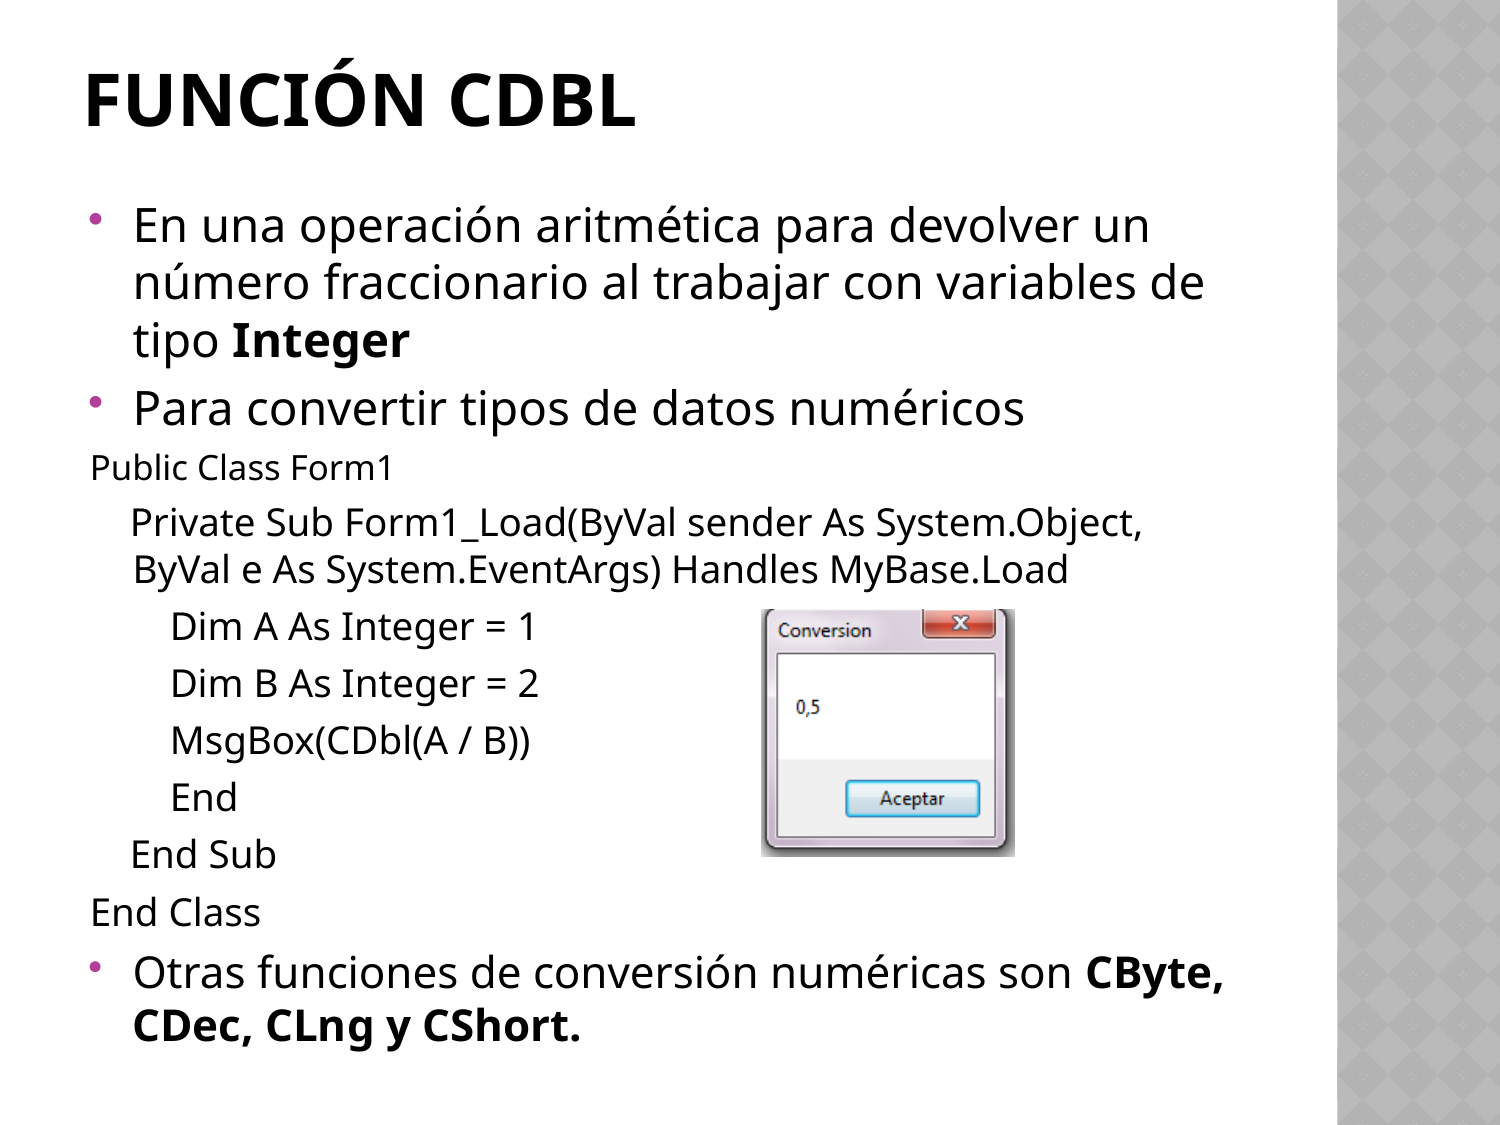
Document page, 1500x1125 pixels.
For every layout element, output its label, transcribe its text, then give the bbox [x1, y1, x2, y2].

title función CDbl [75, 52, 1263, 141]
list En una operación aritmética para devolver un número fraccionario al trabajar con variables de tipo Integer Para convertir tipos de datos numéricos Public Class Form1 Private Sub Form1_Load(ByVal sender As System.Object, ByVal e As System.EventArgs) Handles MyBase.Load Dim A As Integer = 1 Dim B As Integer = 2 MsgBox(CDbl(A / B)) End End Sub End Class Otras funciones de conversión numéricas son CByte, CDec, CLng y CShort. [75, 187, 1263, 1059]
picture [761, 608, 1016, 857]
